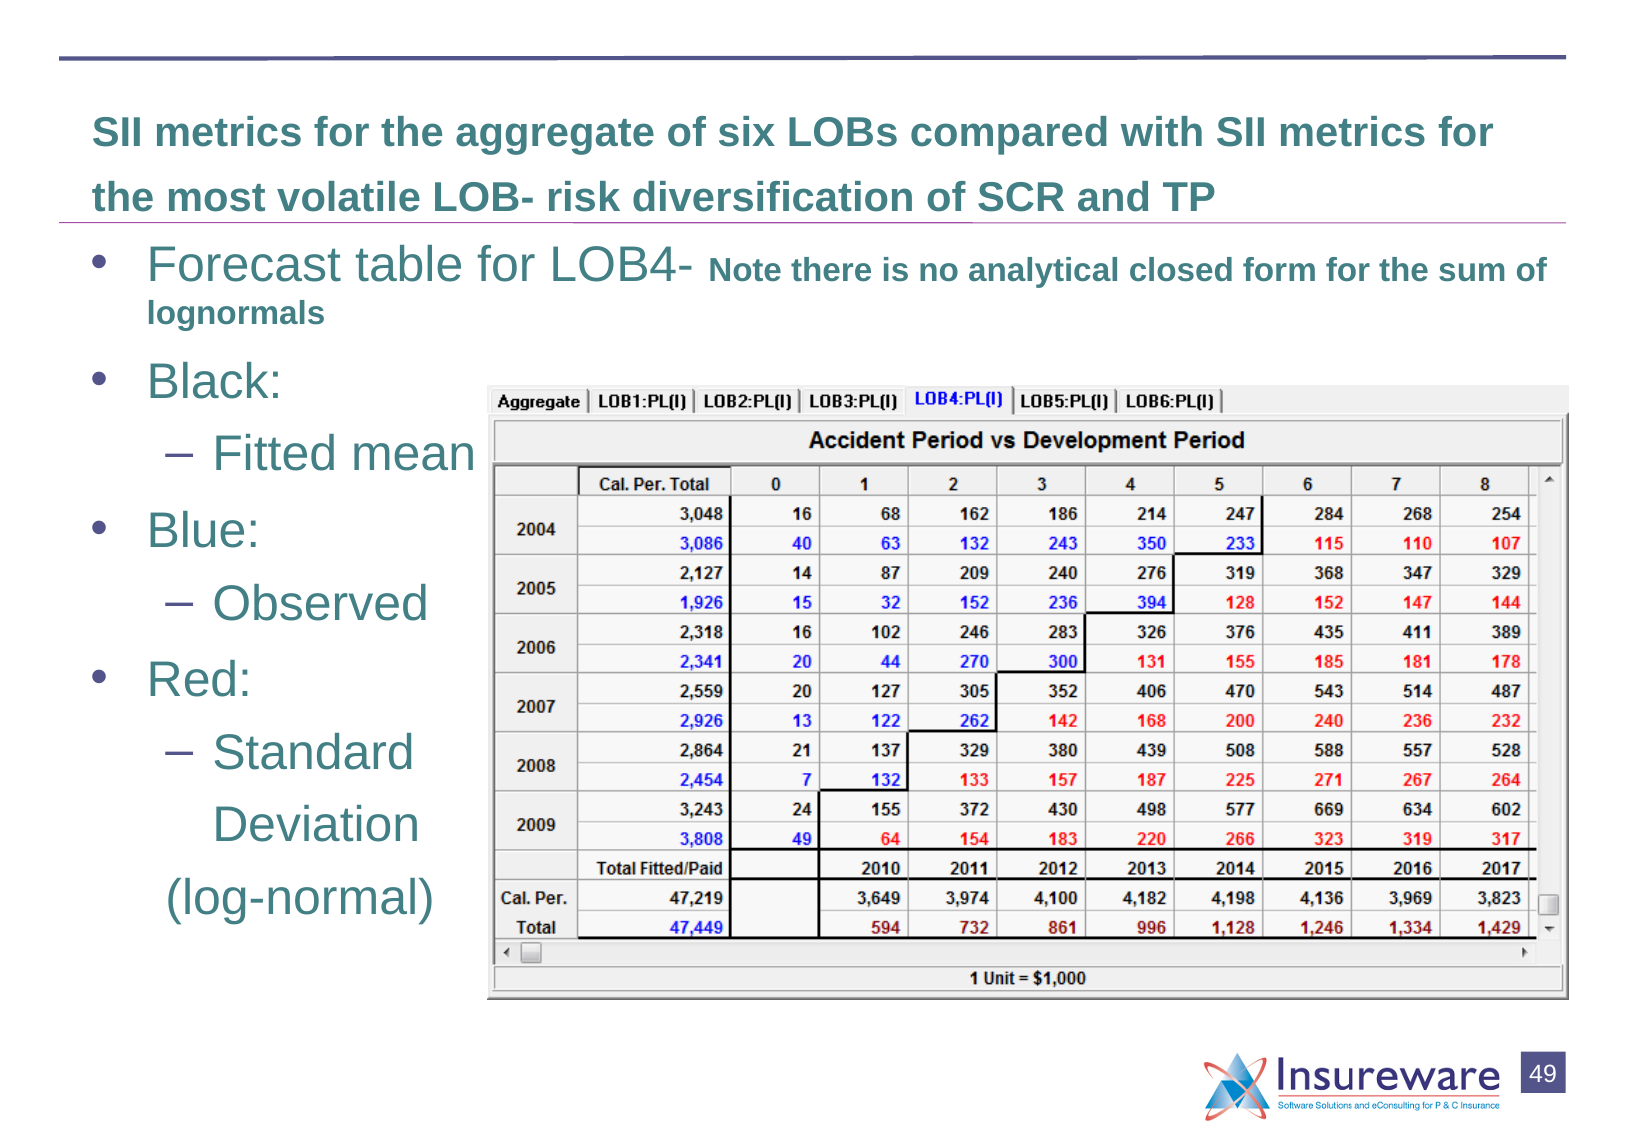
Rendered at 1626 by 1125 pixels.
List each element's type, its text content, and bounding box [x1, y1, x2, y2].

title SII metrics for the aggregate of six LOBs compared with SII metrics for the most volatile LOB- risk diversification of SCR and TP [91, 89, 1569, 214]
picture [1202, 1059, 1500, 1122]
slide_number 48 [1520, 1051, 1566, 1093]
list Forecast table for LOB4- Note there is no analytical closed form for the sum of lognormals Black: Fitted mean Blue: Observed Red: Standard Deviation (log-normal) [90, 231, 1568, 1059]
picture [486, 384, 1569, 1000]
